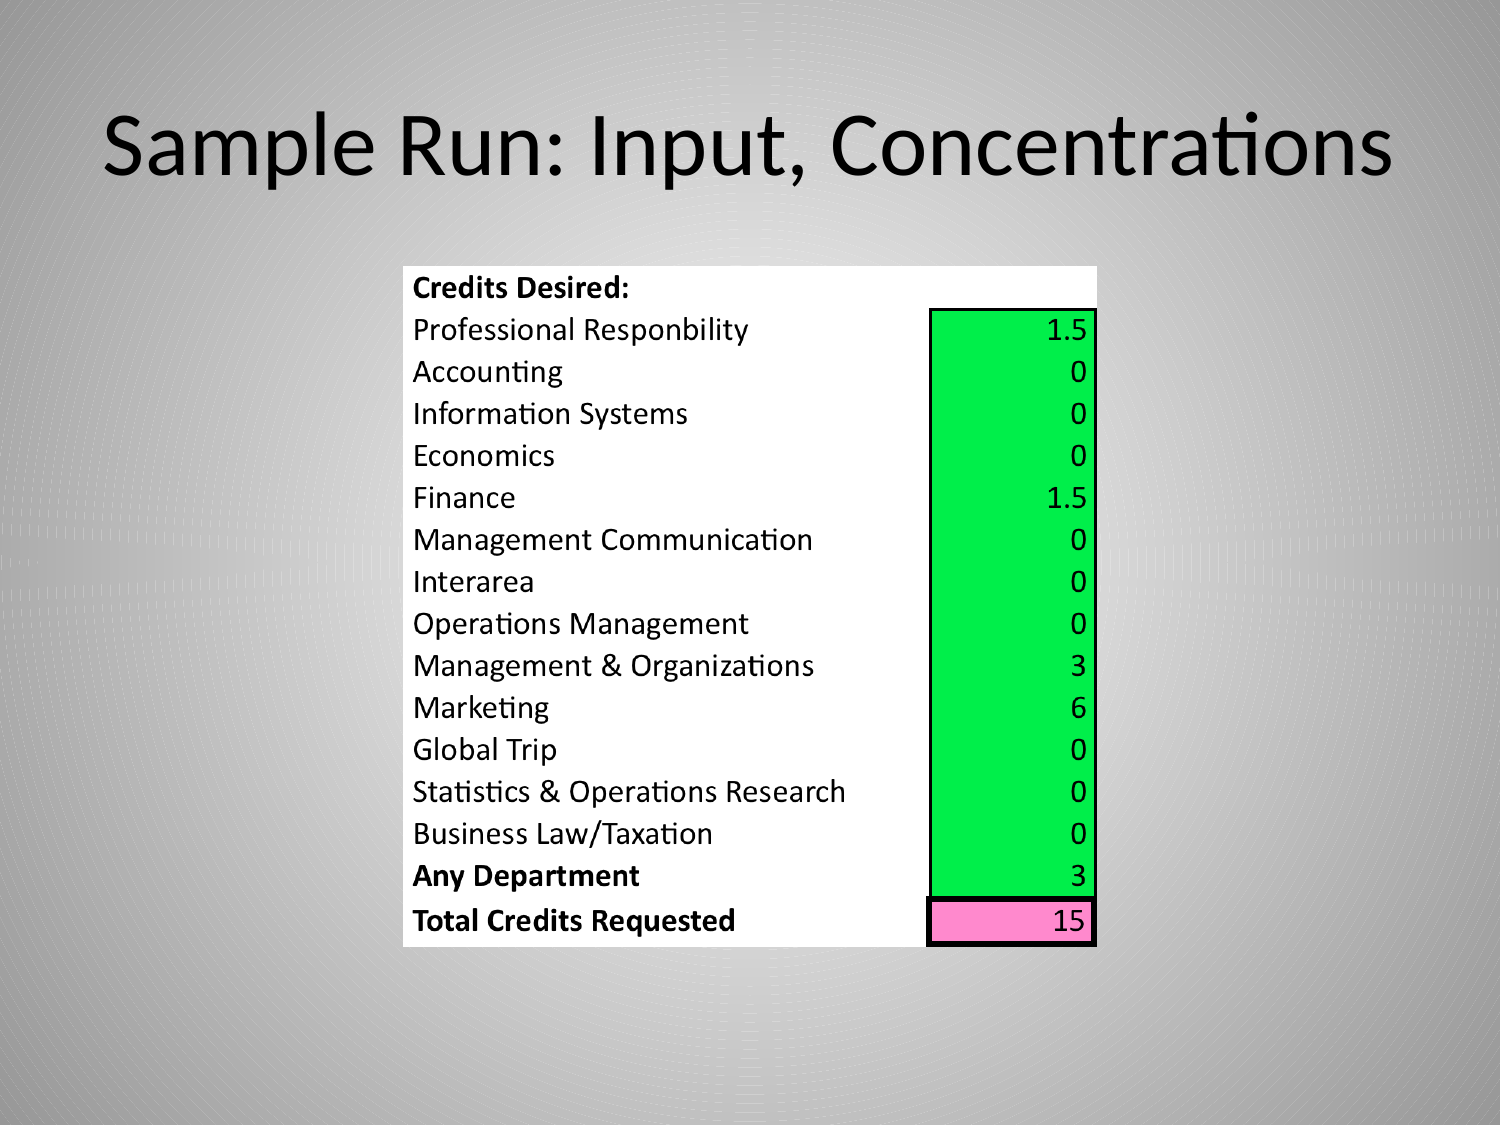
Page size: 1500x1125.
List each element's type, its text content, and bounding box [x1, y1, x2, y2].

picture [403, 265, 1097, 947]
title Sample Run: Input, Concentrations [75, 45, 1425, 233]
